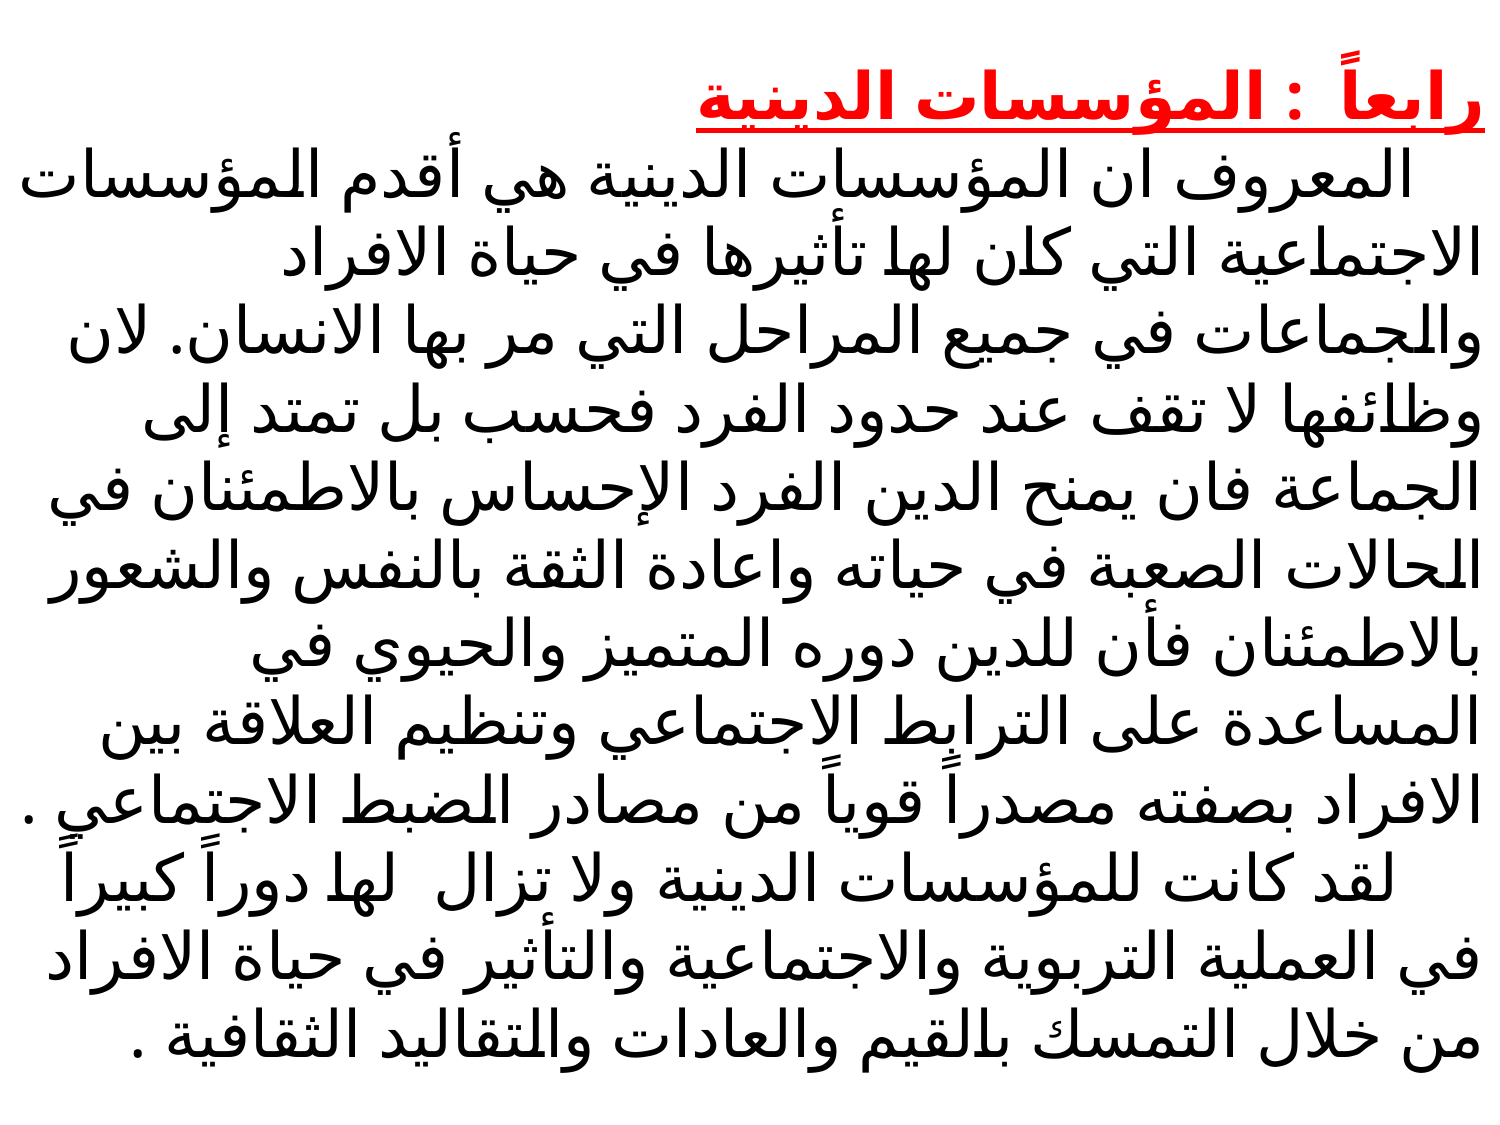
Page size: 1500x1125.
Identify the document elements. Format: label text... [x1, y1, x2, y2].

title رابعاً : المؤسسات الدينية المعروف ان المؤسسات الدينية هي أقدم المؤسسات الاجتماعية التي كان لها تأثيرها في حياة الافراد والجماعات في جميع المراحل التي مر بها الانسان. لان وظائفها لا تقف عند حدود الفرد فحسب بل تمتد إلى الجماعة فان يمنح الدين الفرد الإحساس بالاطمئنان في الحالات الصعبة في حياته واعادة الثقة بالنفس والشعور بالاطمئنان فأن للدين دوره المتميز والحيوي في المساعدة على الترابط الاجتماعي وتنظيم العلاقة بين الافراد بصفته مصدراً قوياً من مصادر الضبط الاجتماعي . لقد كانت للمؤسسات الدينية ولا تزال لها دوراً كبيراً في العملية التربوية والاجتماعية والتأثير في حياة الافراد من خلال التمسك بالقيم والعادات والتقاليد الثقافية . [0, 0, 1500, 1125]
